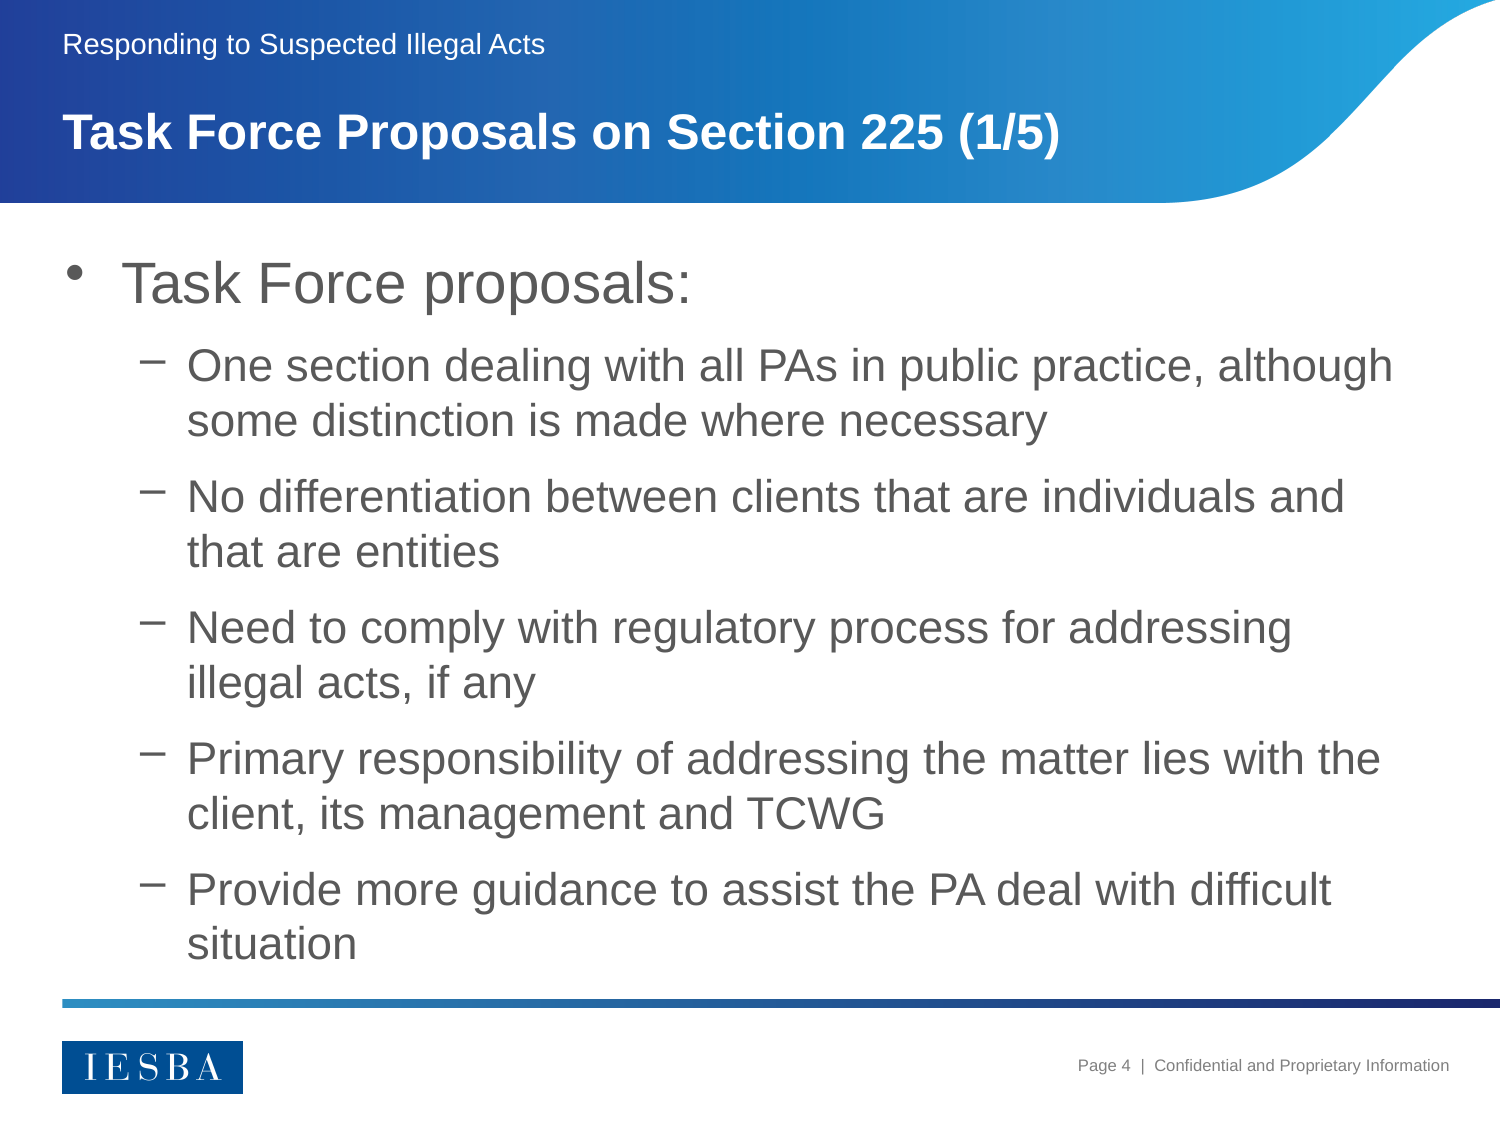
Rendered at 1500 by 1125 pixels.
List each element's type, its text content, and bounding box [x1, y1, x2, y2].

picture [62, 1041, 243, 1094]
subtitle Responding to Suspected Illegal Acts [62, 24, 575, 80]
list Task Force proposals: One section dealing with all PAs in public practice, although some distinction is made where necessary No differentiation between clients that are individuals and that are entities Need to comply with regulatory process for addressing illegal acts, if any Primary responsibility of addressing the matter lies with the client, its management and TCWG Provide more guidance to assist the PA deal with difficult situation [50, 237, 1438, 988]
title Task Force Proposals on Section 225 (1/5) [62, 75, 1300, 184]
picture [0, 0, 1497, 203]
